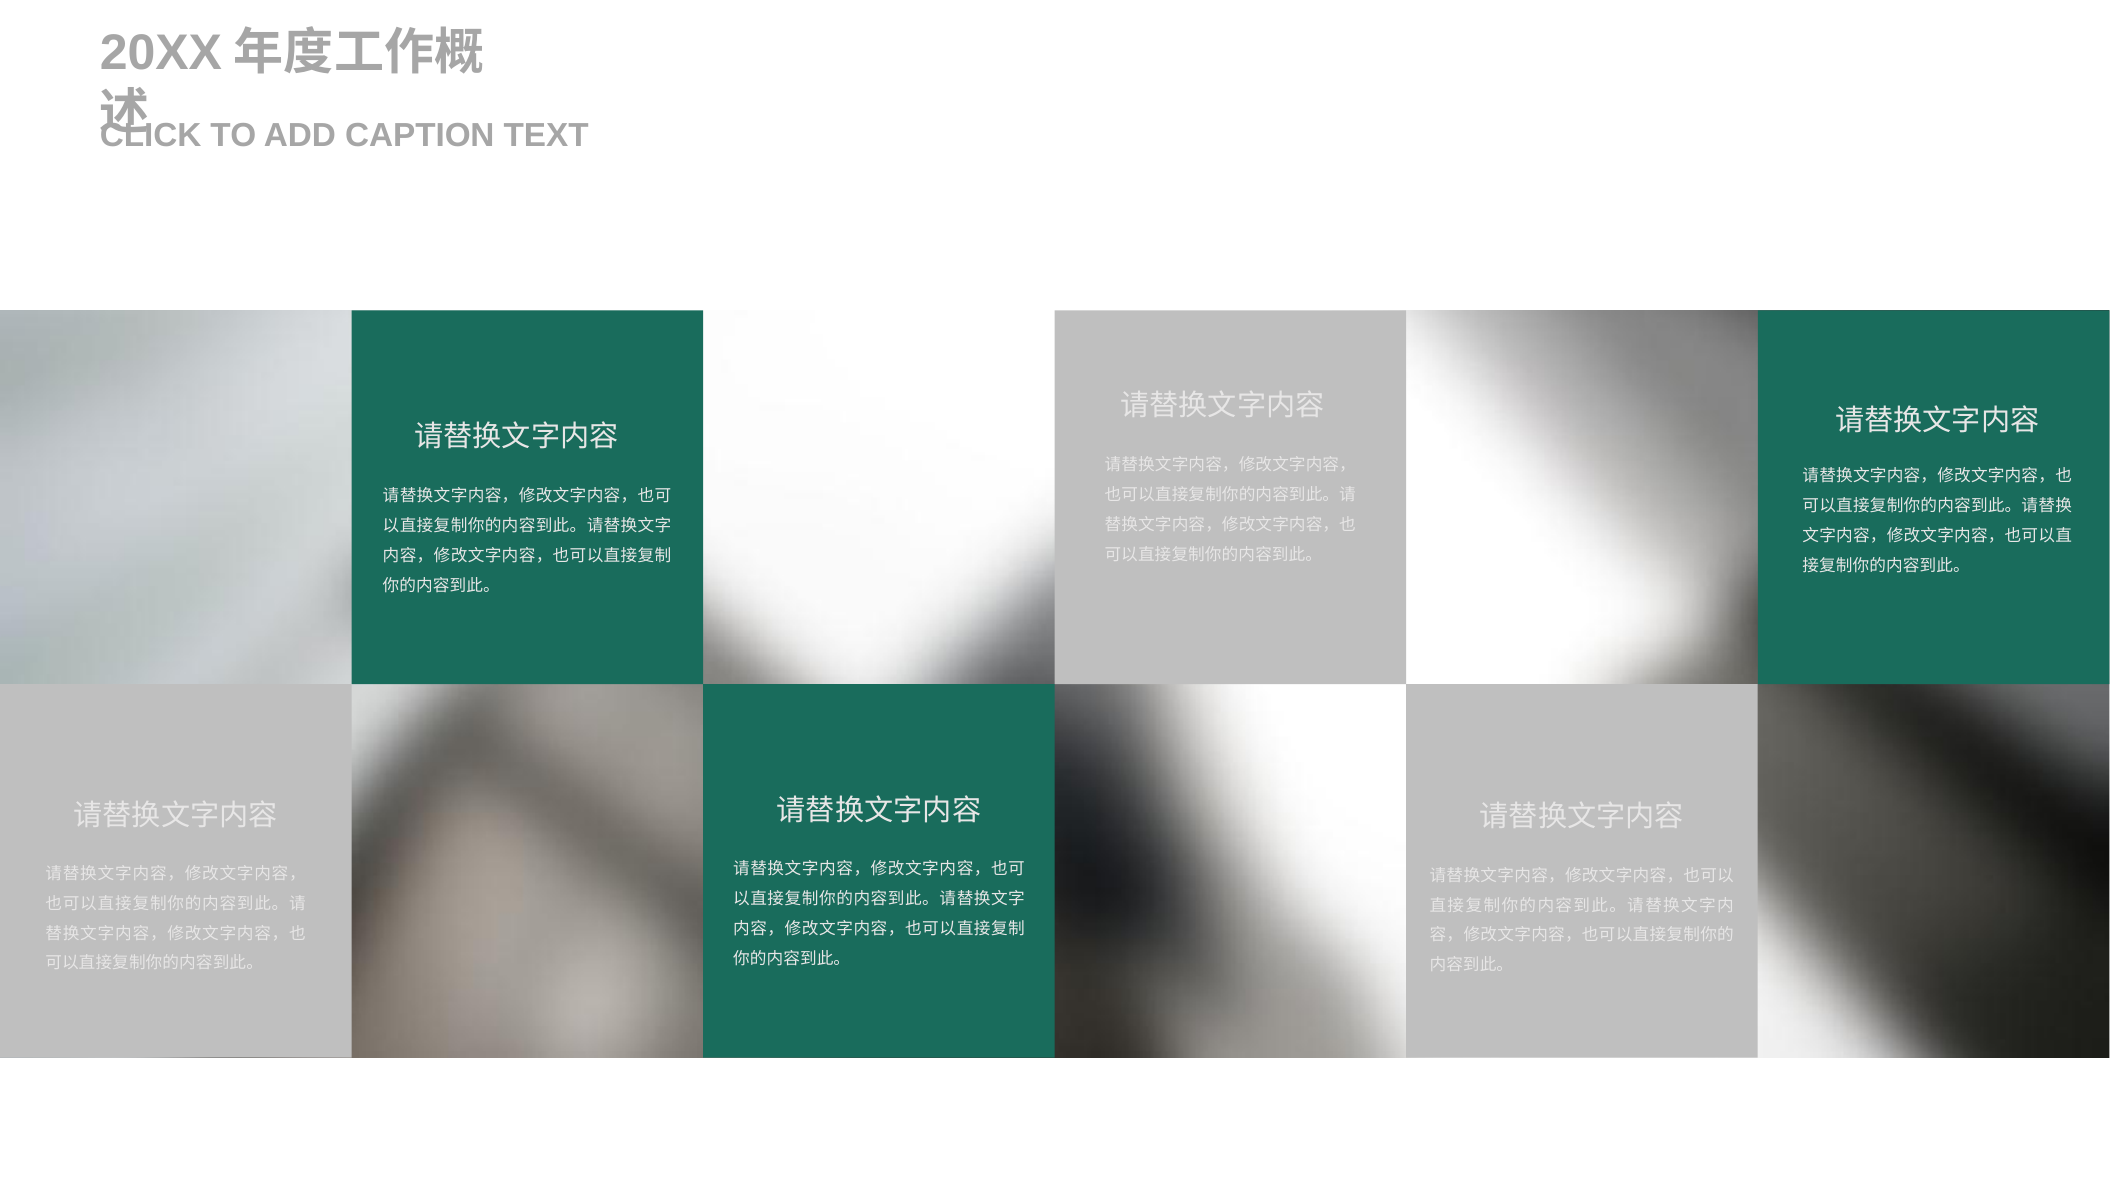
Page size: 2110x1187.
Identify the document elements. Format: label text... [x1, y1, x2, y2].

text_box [703, 684, 1055, 1058]
text_box CLICK TO ADD CAPTION TEXT [99, 113, 629, 154]
text_box 20XX年度工作概述 [99, 19, 534, 113]
text_box [0, 685, 2110, 1059]
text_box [0, 684, 352, 1058]
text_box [1406, 684, 1758, 1058]
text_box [351, 310, 704, 685]
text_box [1054, 310, 1407, 685]
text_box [1757, 310, 2110, 685]
text_box [0, 309, 2110, 684]
